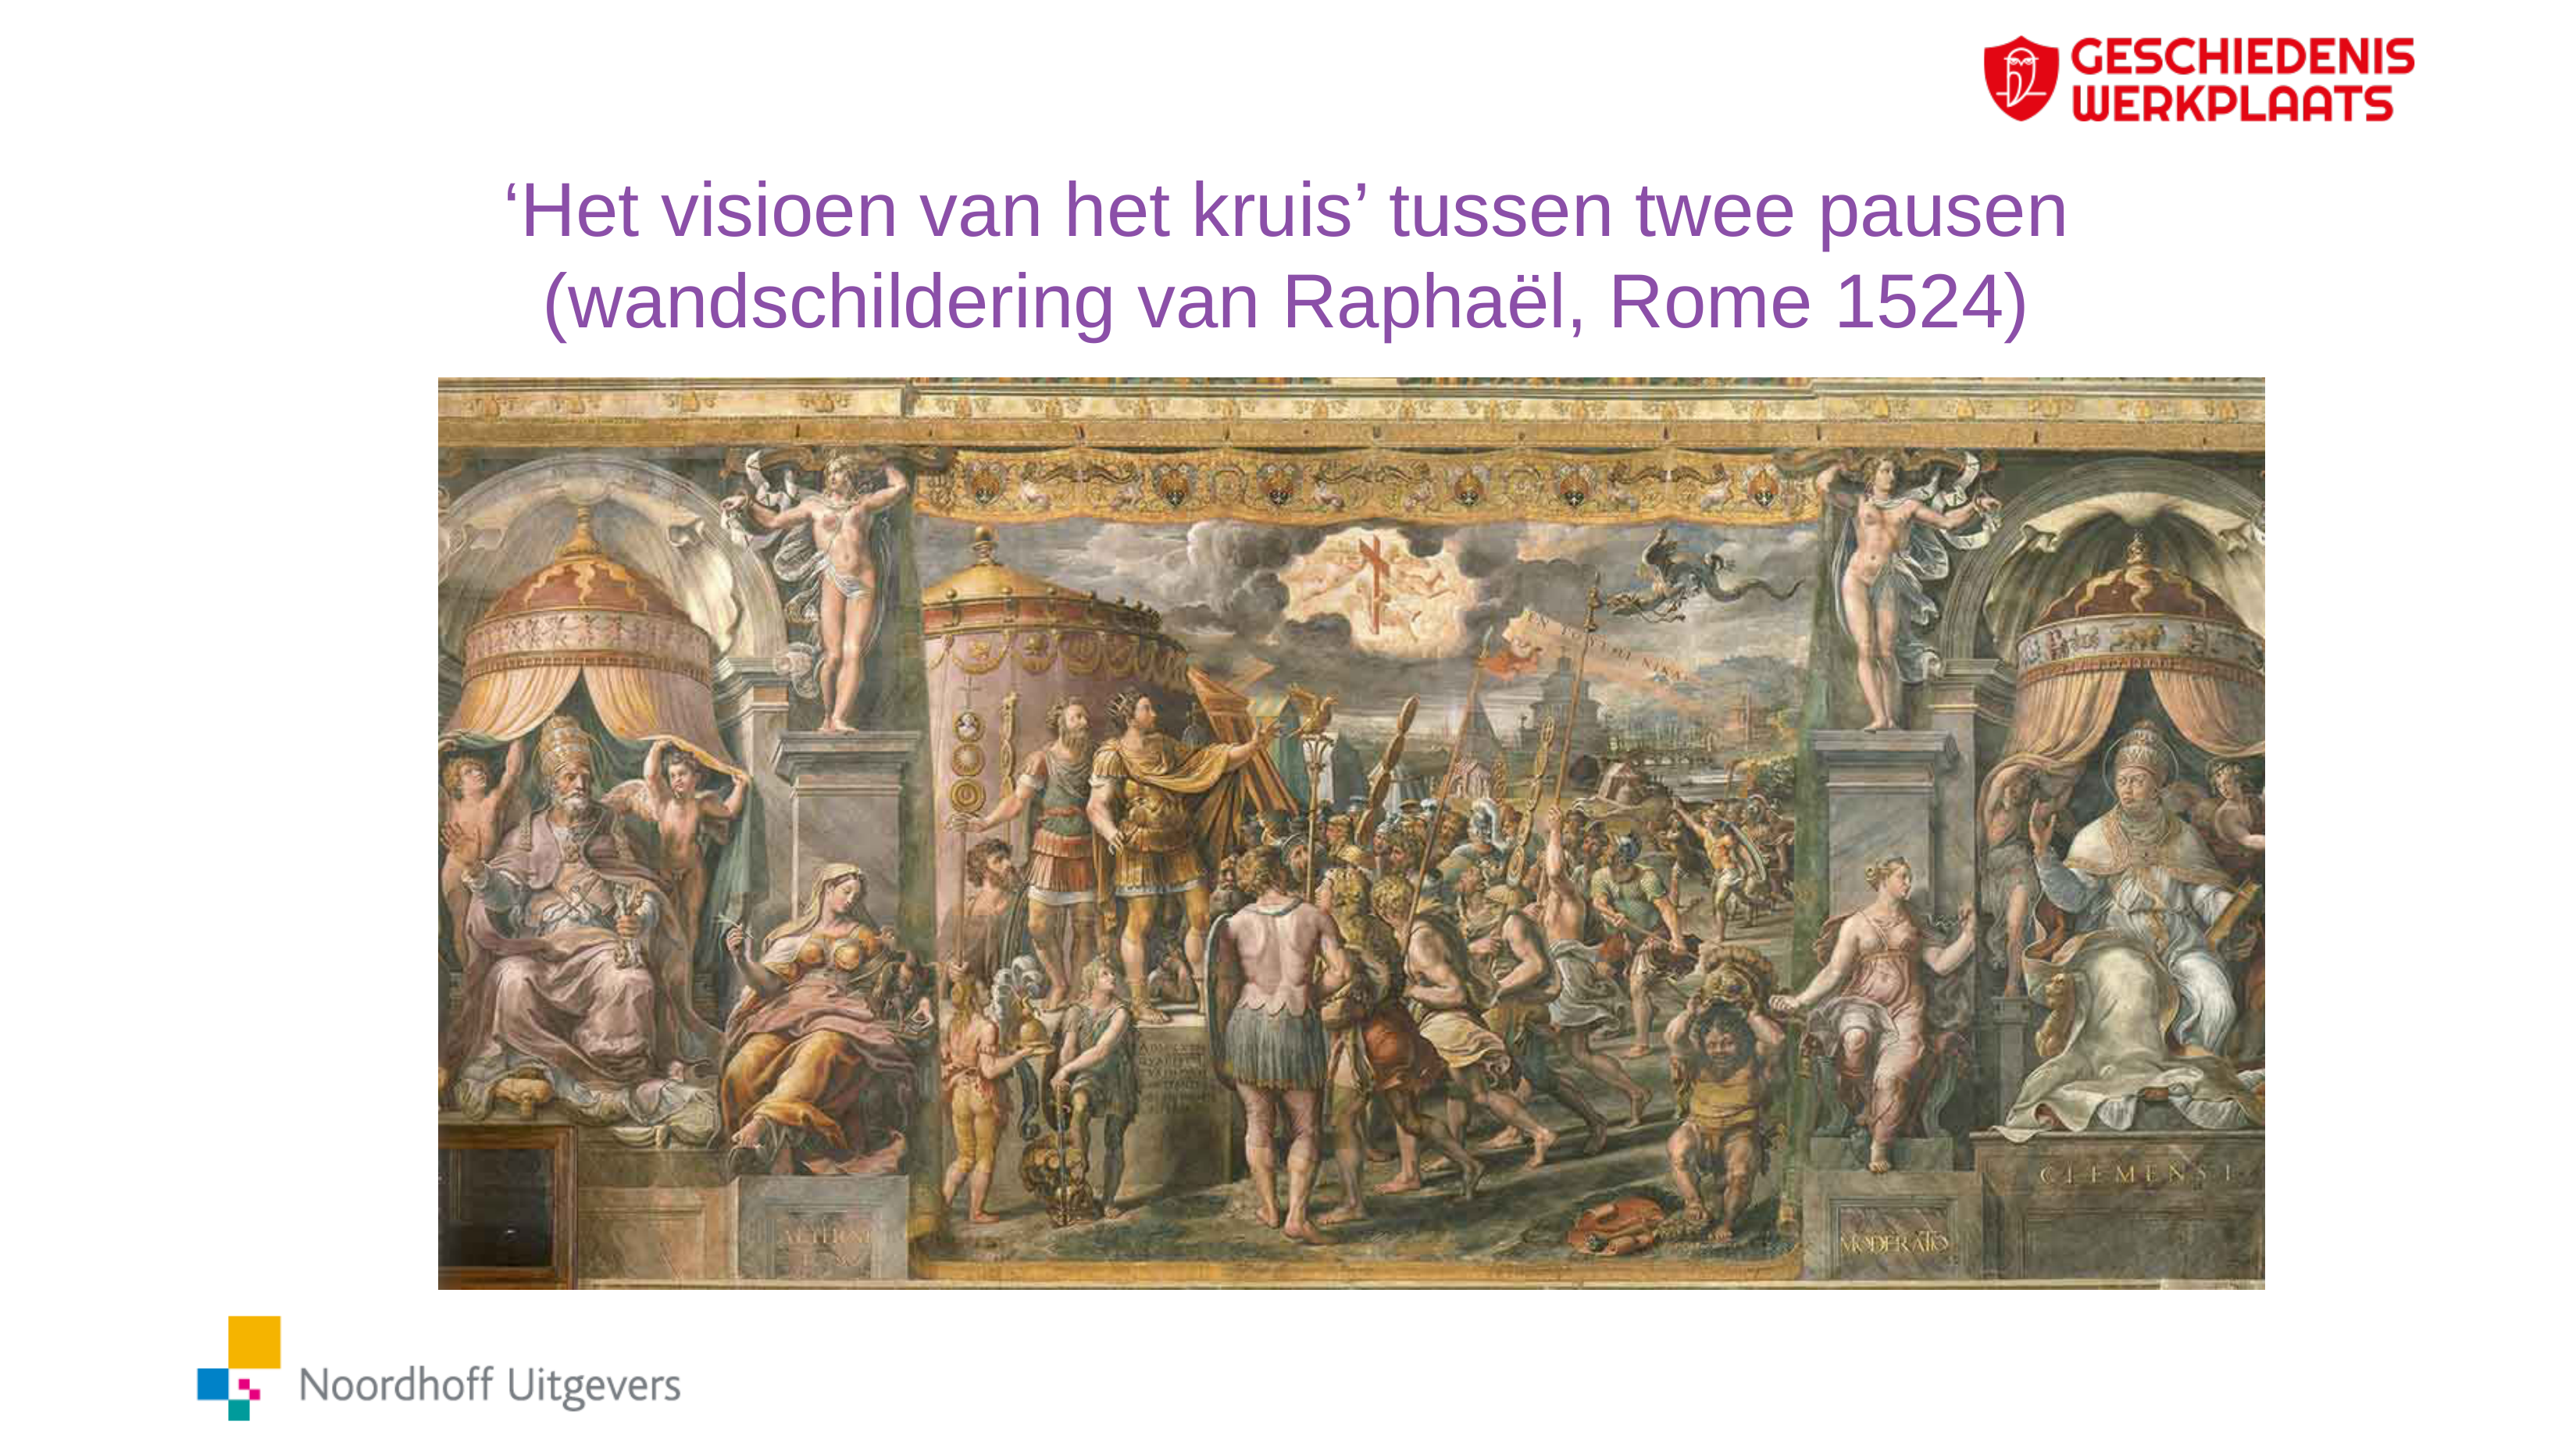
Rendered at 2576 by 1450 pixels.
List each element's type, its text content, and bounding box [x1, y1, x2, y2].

picture [159, 377, 2265, 1449]
picture [1610, 0, 2576, 161]
title ‘Het visioen van het kruis’ tussen twee pausen (wandschildering van Raphaël, Rome 1524) [159, 159, 2416, 268]
